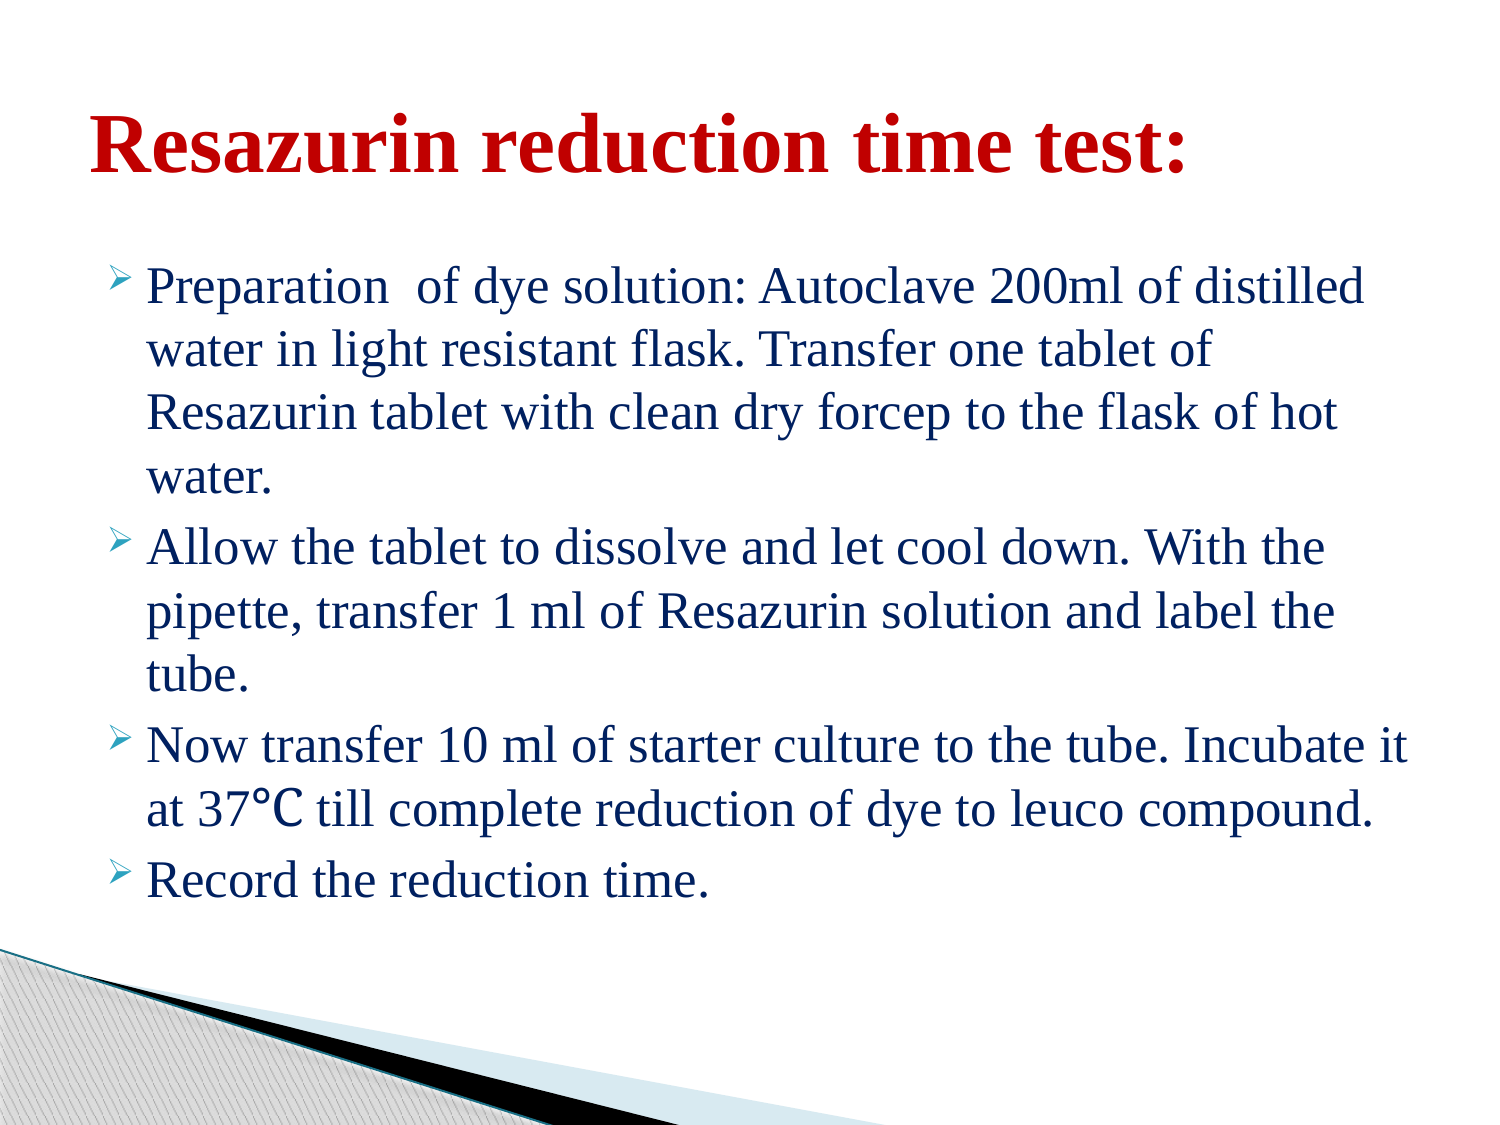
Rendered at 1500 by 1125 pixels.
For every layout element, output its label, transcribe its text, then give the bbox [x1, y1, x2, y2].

title Resazurin reduction time test: [75, 45, 1425, 233]
list Preparation of dye solution: Autoclave 200ml of distilled water in light resistant flask. Transfer one tablet of Resazurin tablet with clean dry forcep to the flask of hot water. Allow the tablet to dissolve and let cool down. With the pipette, transfer 1 ml of Resazurin solution and label the tube. Now transfer 10 ml of starter culture to the tube. Incubate it at 37℃ till complete reduction of dye to leuco compound. Record the reduction time. [75, 243, 1425, 986]
